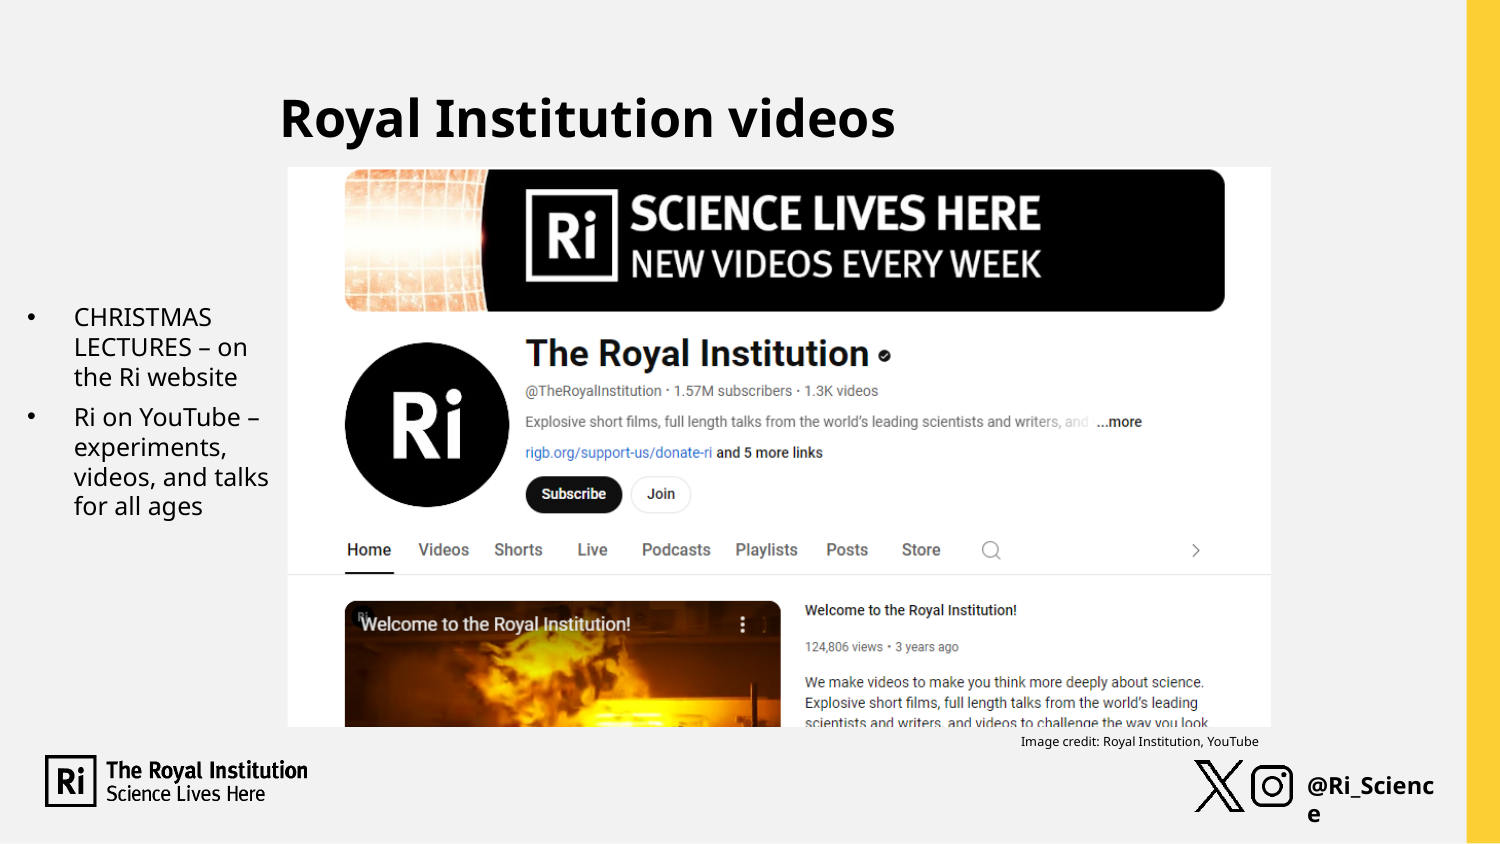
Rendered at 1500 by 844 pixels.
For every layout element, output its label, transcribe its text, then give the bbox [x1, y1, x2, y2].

picture [287, 167, 1273, 727]
text_box CHRISTMAS LECTURES – on the Ri website Ri on YouTube – experiments, videos, and talks for all ages [12, 294, 287, 529]
text_box Image credit: Royal Institution, YouTube [1006, 726, 1275, 757]
picture [1251, 765, 1293, 807]
picture [1194, 760, 1245, 812]
picture [45, 755, 307, 807]
text_box Royal Institution videos [265, 77, 1084, 155]
